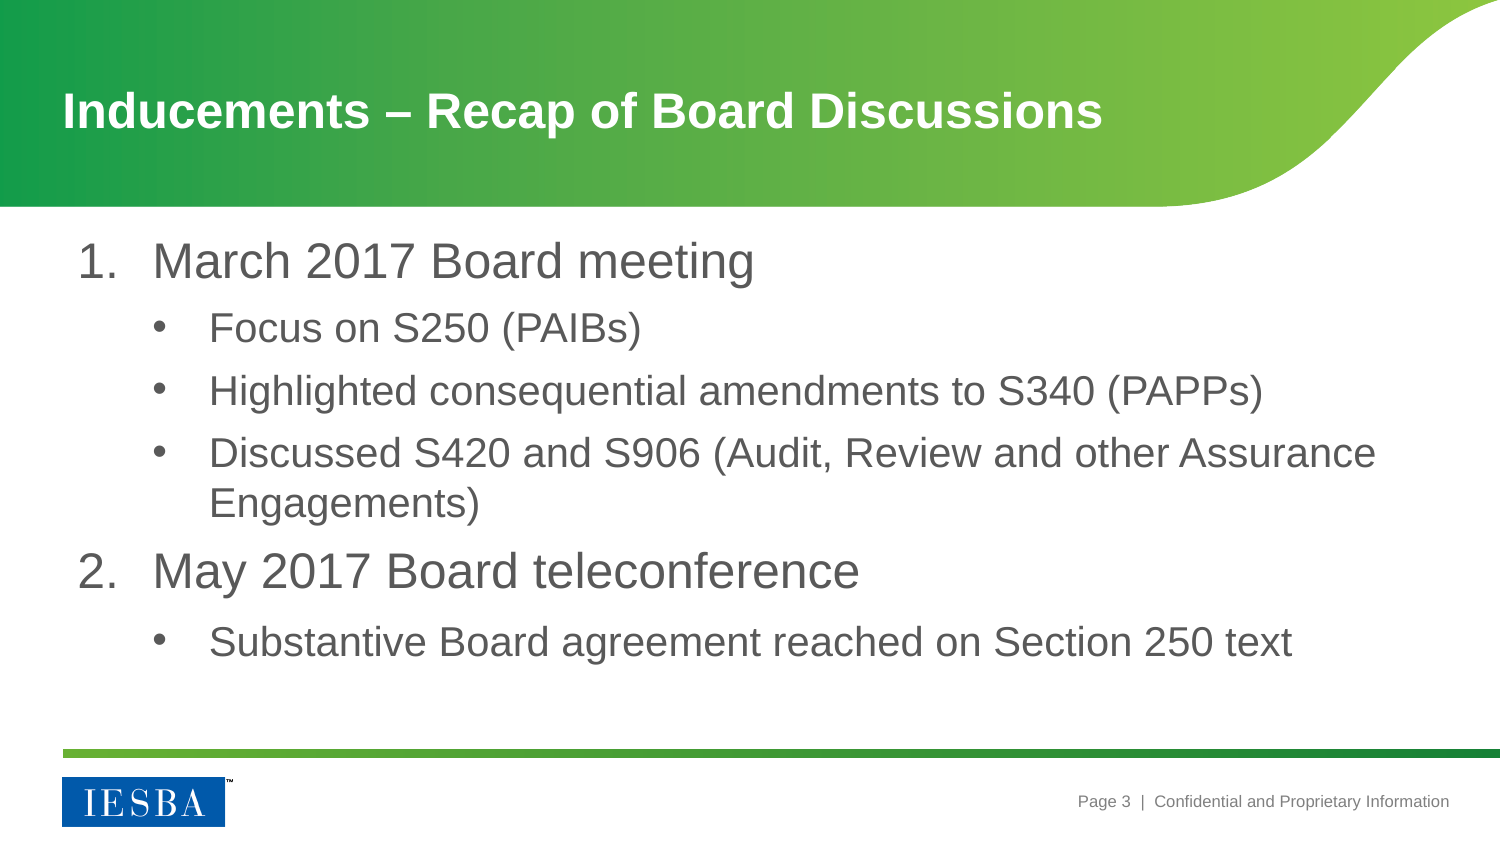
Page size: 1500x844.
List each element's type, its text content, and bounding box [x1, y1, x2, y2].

list March 2017 Board meeting Focus on S250 (PAIBs) Highlighted consequential amendments to S340 (PAPPs) Discussed S420 and S906 (Audit, Review and other Assurance Engagements) May 2017 Board teleconference Substantive Board agreement reached on Section 250 text [62, 220, 1450, 724]
title Inducements – Recap of Board Discussions [62, 75, 1300, 142]
picture [62, 777, 233, 827]
picture [0, 0, 1500, 207]
